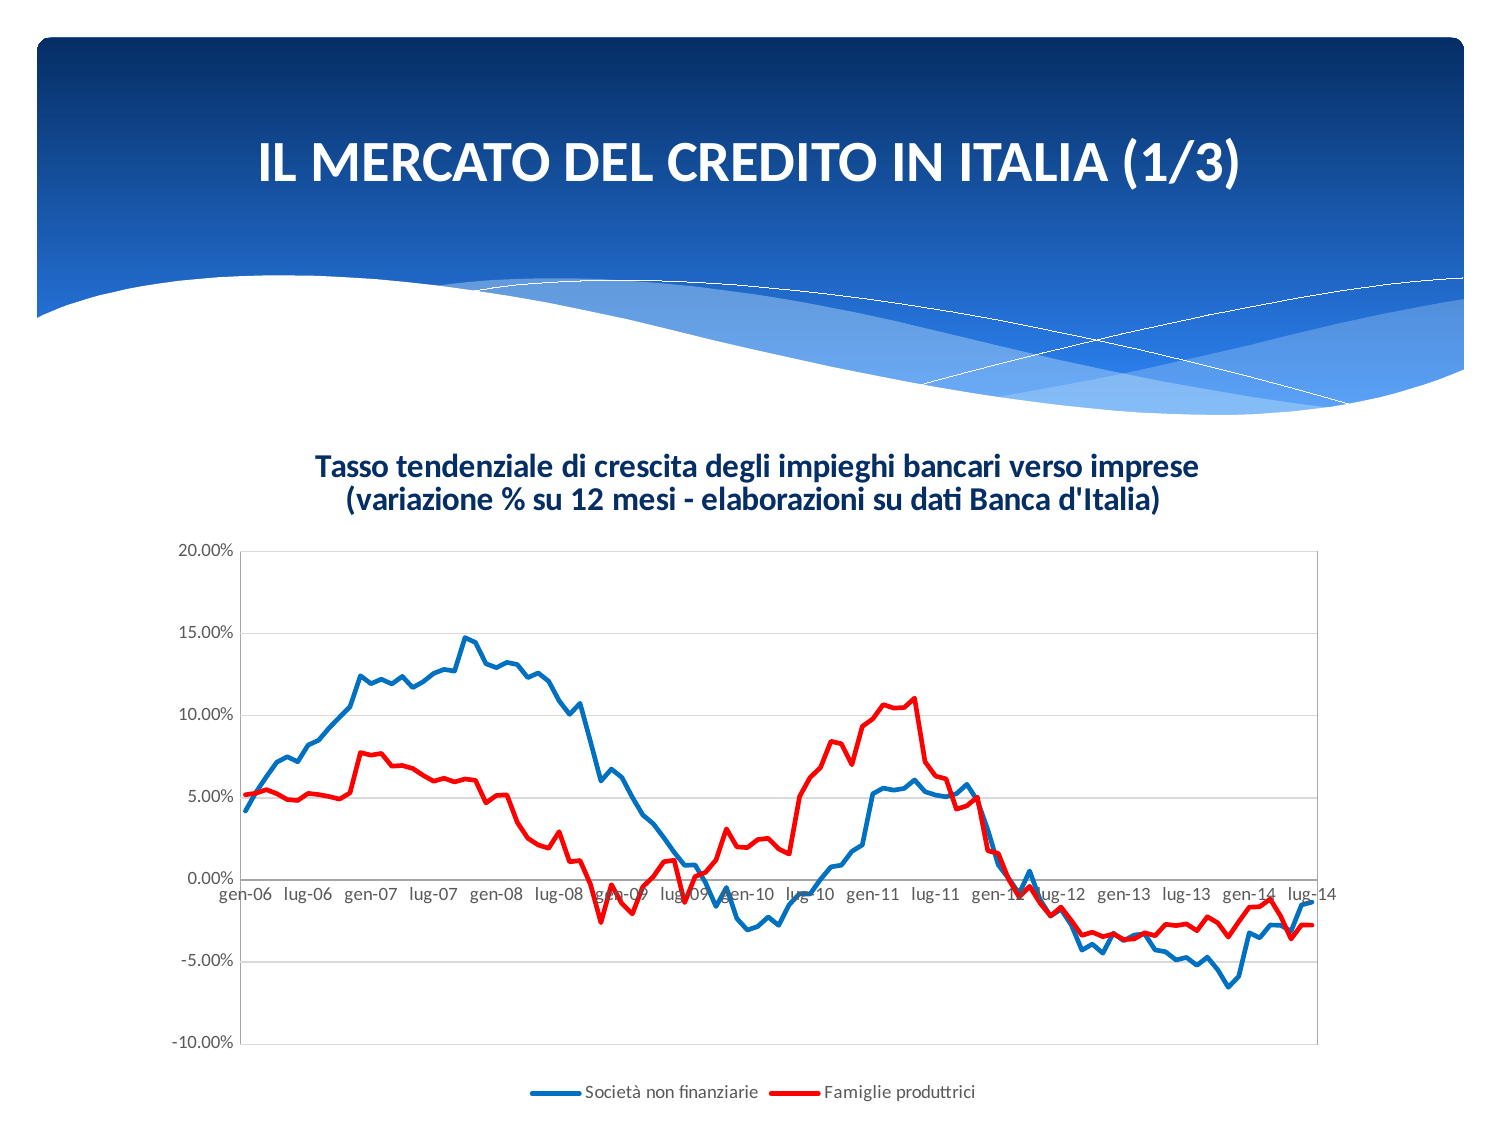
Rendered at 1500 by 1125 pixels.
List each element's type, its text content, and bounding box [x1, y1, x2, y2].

chart [147, 420, 1361, 1110]
title IL MERCATO DEL CREDITO IN ITALIA (1/3) [75, 55, 1425, 261]
